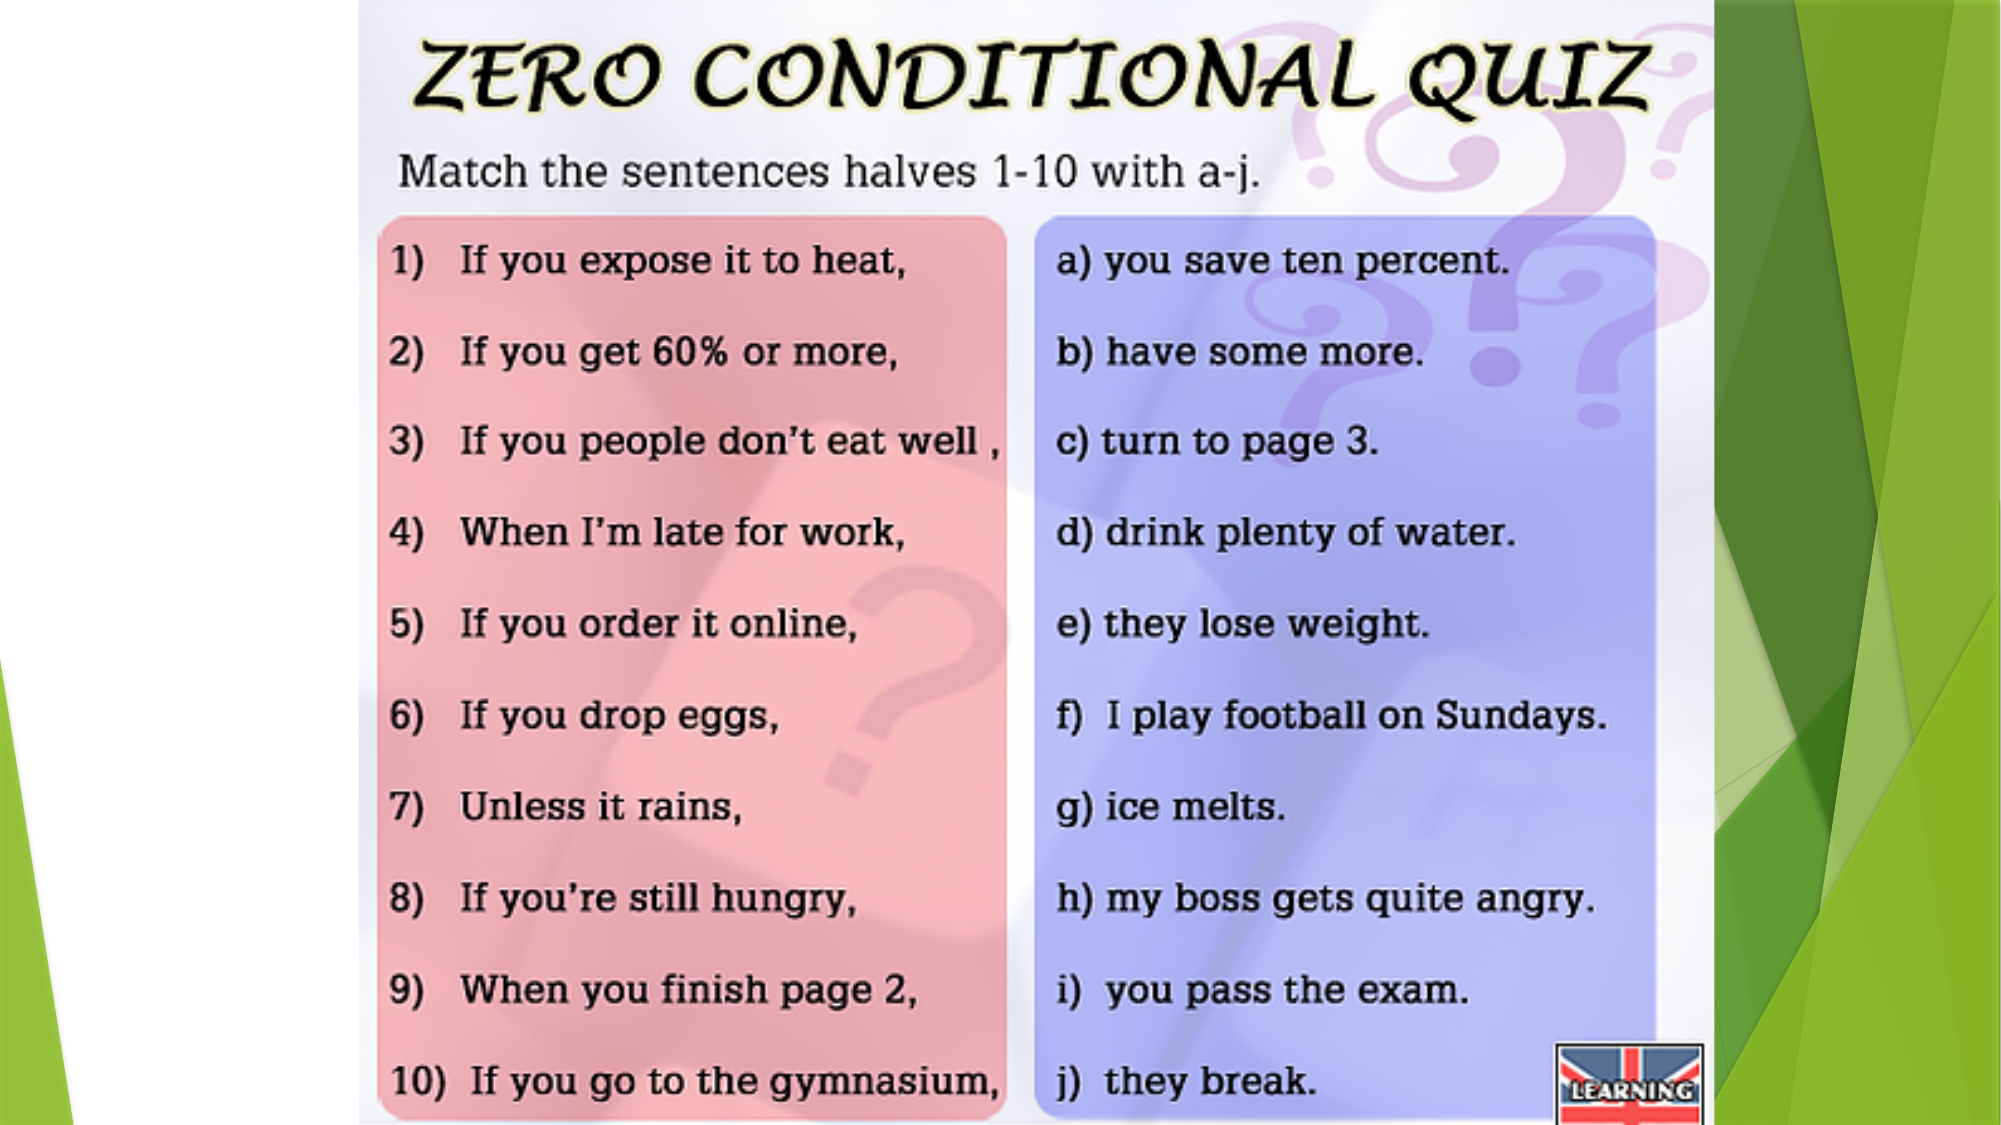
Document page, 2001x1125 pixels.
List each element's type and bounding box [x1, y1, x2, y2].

picture [357, 0, 1715, 1125]
